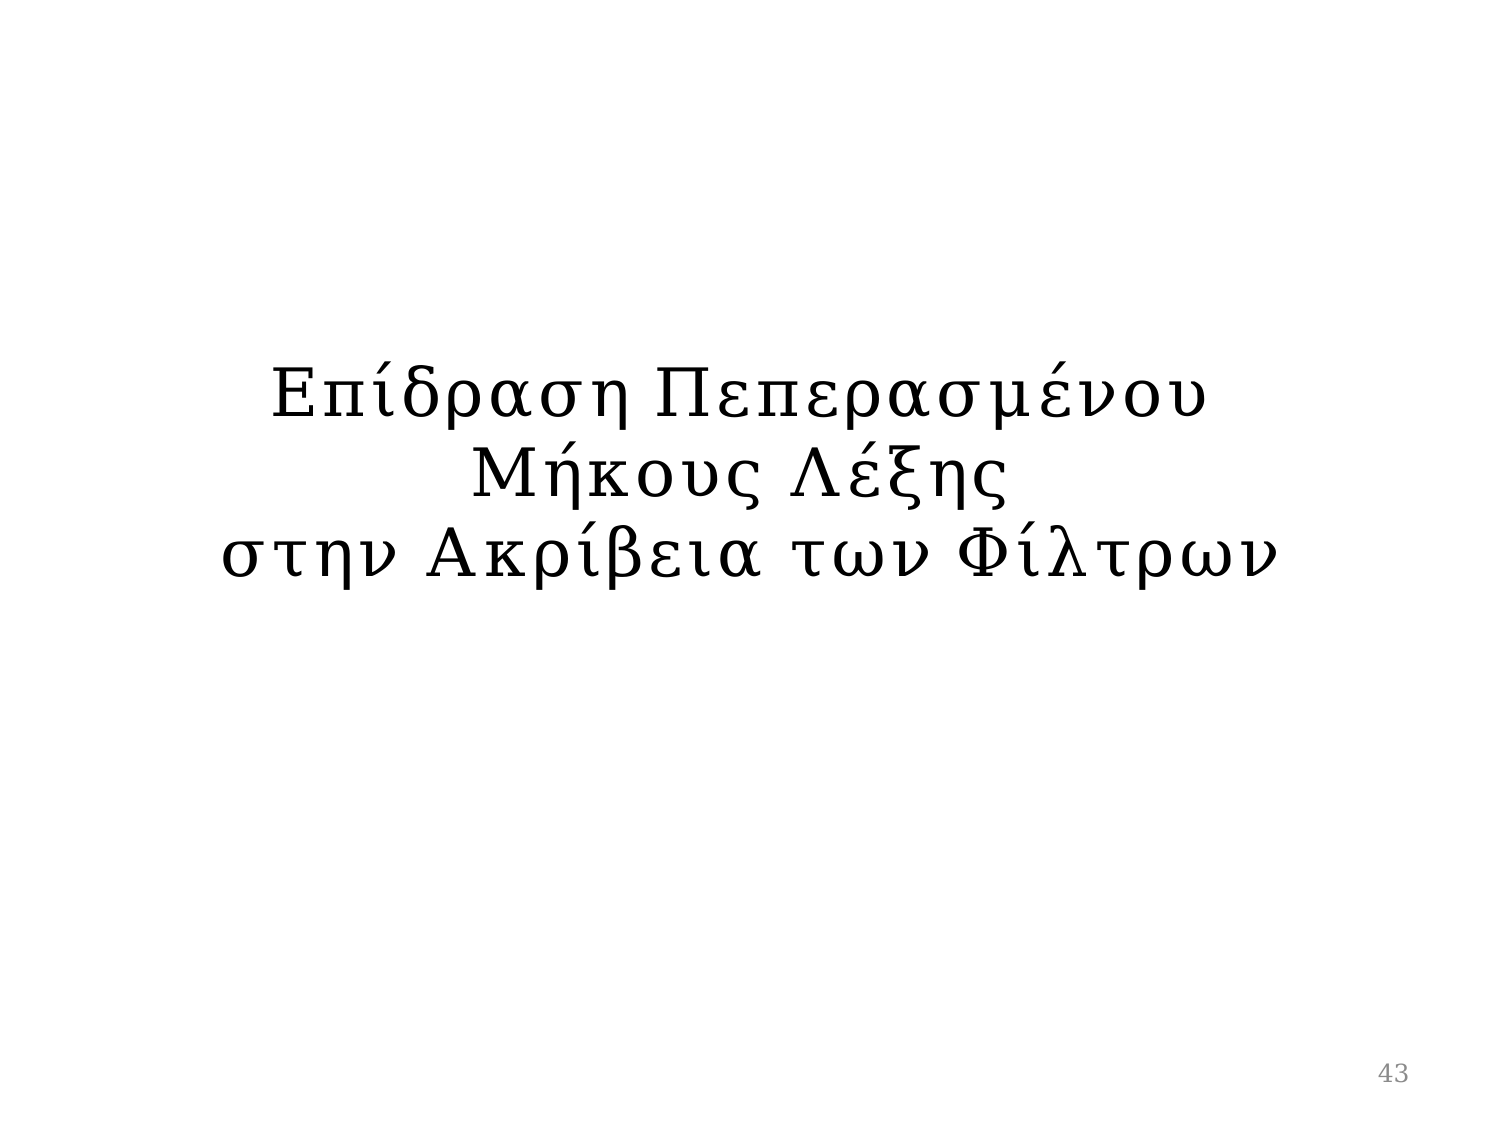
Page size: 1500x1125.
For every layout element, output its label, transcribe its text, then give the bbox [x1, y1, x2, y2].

slide_number 43 [1074, 1042, 1425, 1103]
title Επίδραση Πεπερασμένου Μήκους Λέξης στην Ακρίβεια των Φίλτρων [112, 349, 1388, 591]
